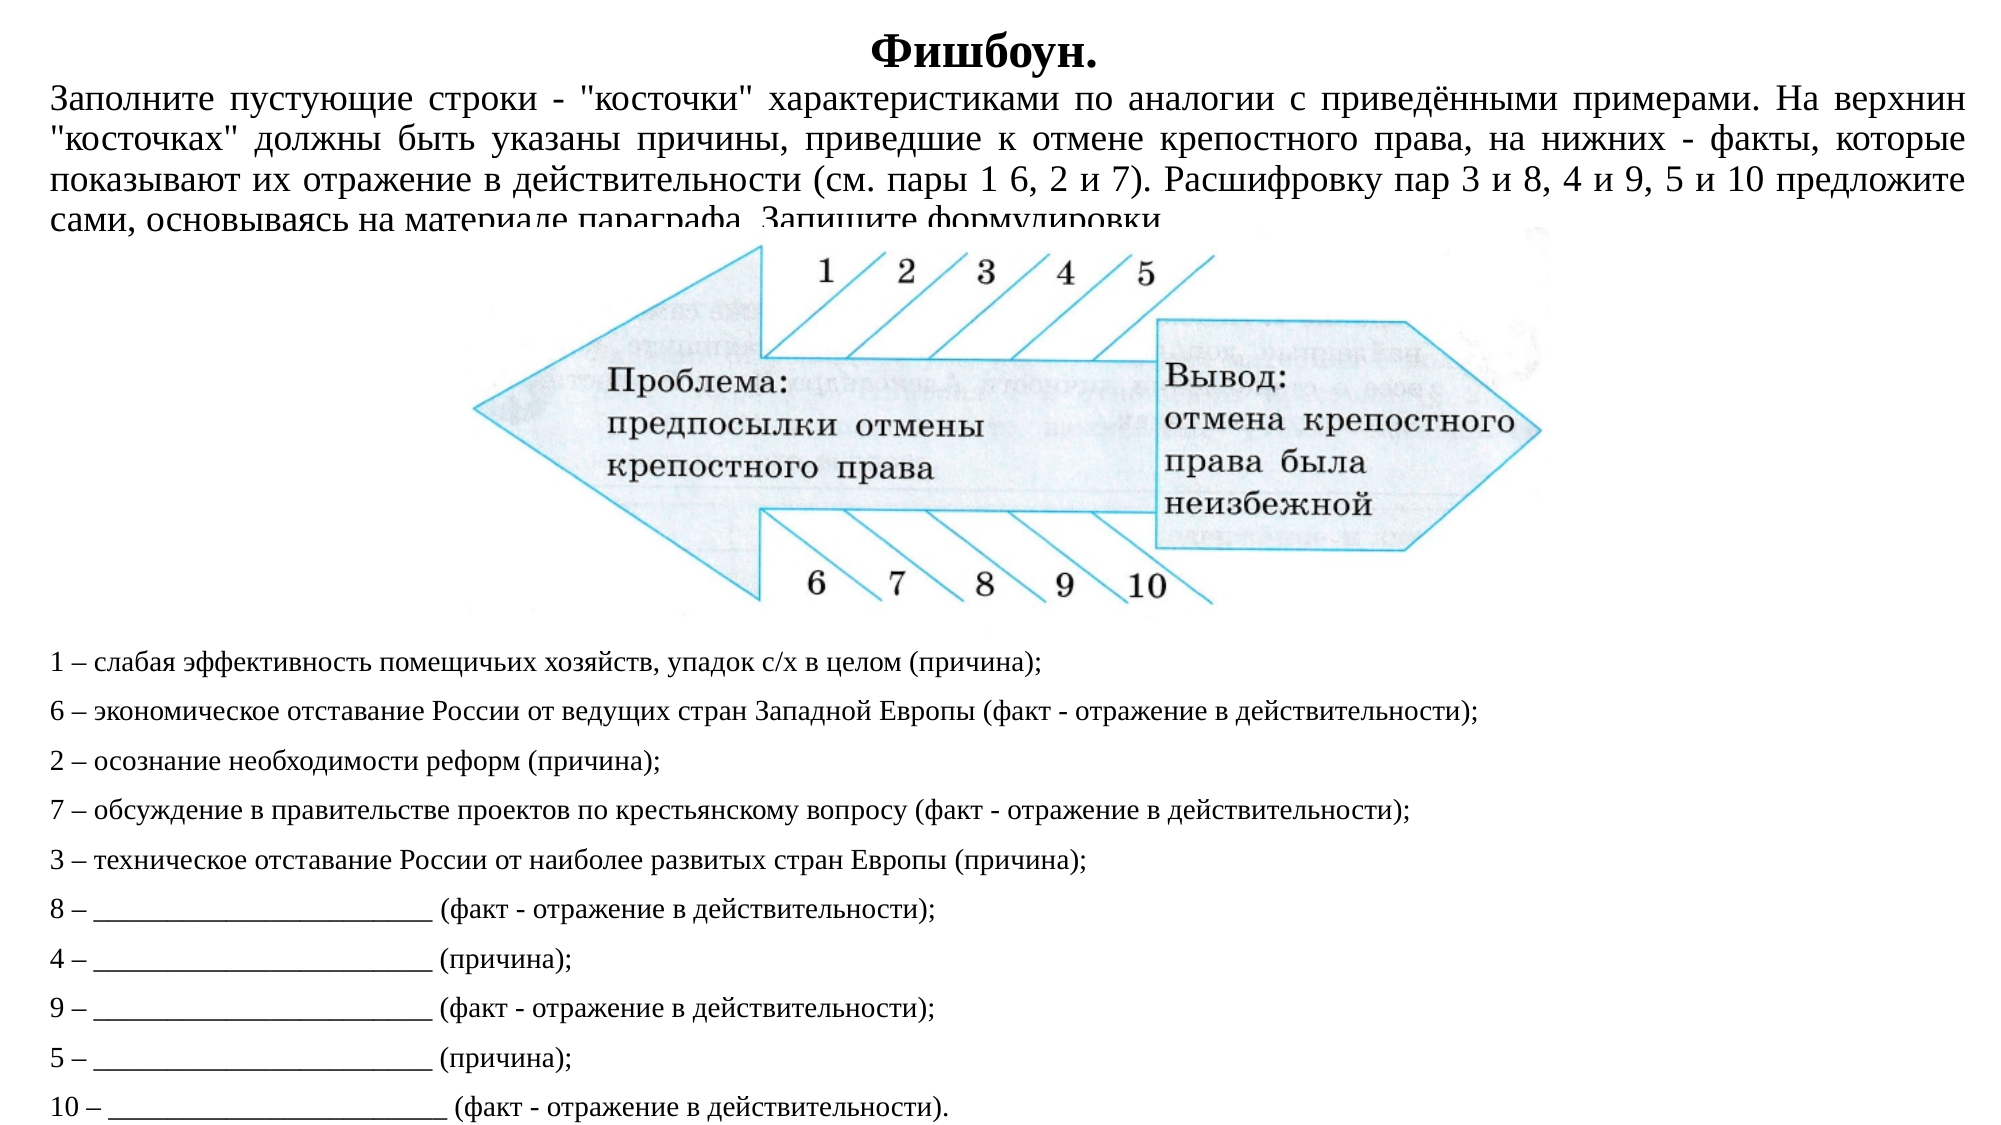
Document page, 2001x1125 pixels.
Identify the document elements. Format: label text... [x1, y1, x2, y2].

picture [468, 227, 1549, 643]
list 1 – слабая эффективность помещичьих хозяйств, упадок с/х в целом (причина); 6 – экономическое отставание России от ведущих стран Западной Европы (факт - отражение в действительности); 2 – осознание необходимости реформ (причина); 7 – обсуждение в правительстве проектов по крестьянскому вопросу (факт - отражение в действительности); 3 – техническое отставание России от наиболее развитых стран Европы (причина); 8 – _______________________ (факт - отражение в действительности); 4 – _______________________ (причина); 9 – _______________________ (факт - отражение в действительности); 5 – _______________________ (причина); 10 – _______________________ (факт - отражение в действительности). [34, 634, 1912, 1125]
title Заполните пустующие строки - "косточки" характеристиками по аналогии с приведёнными примерами. На верхнин "косточках" должны быть указаны причины, приведшие к отмене крепостного права, на нижних - факты, которые показывают их отражение в действительности (см. пары 1 6, 2 и 7). Расшифровку пар 3 и 8, 4 и 9, 5 и 10 предложите сами, основываясь на материале параграфа. Запишите формулировки. [34, 70, 1984, 248]
text_box Фишбоун. [853, 10, 1127, 85]
